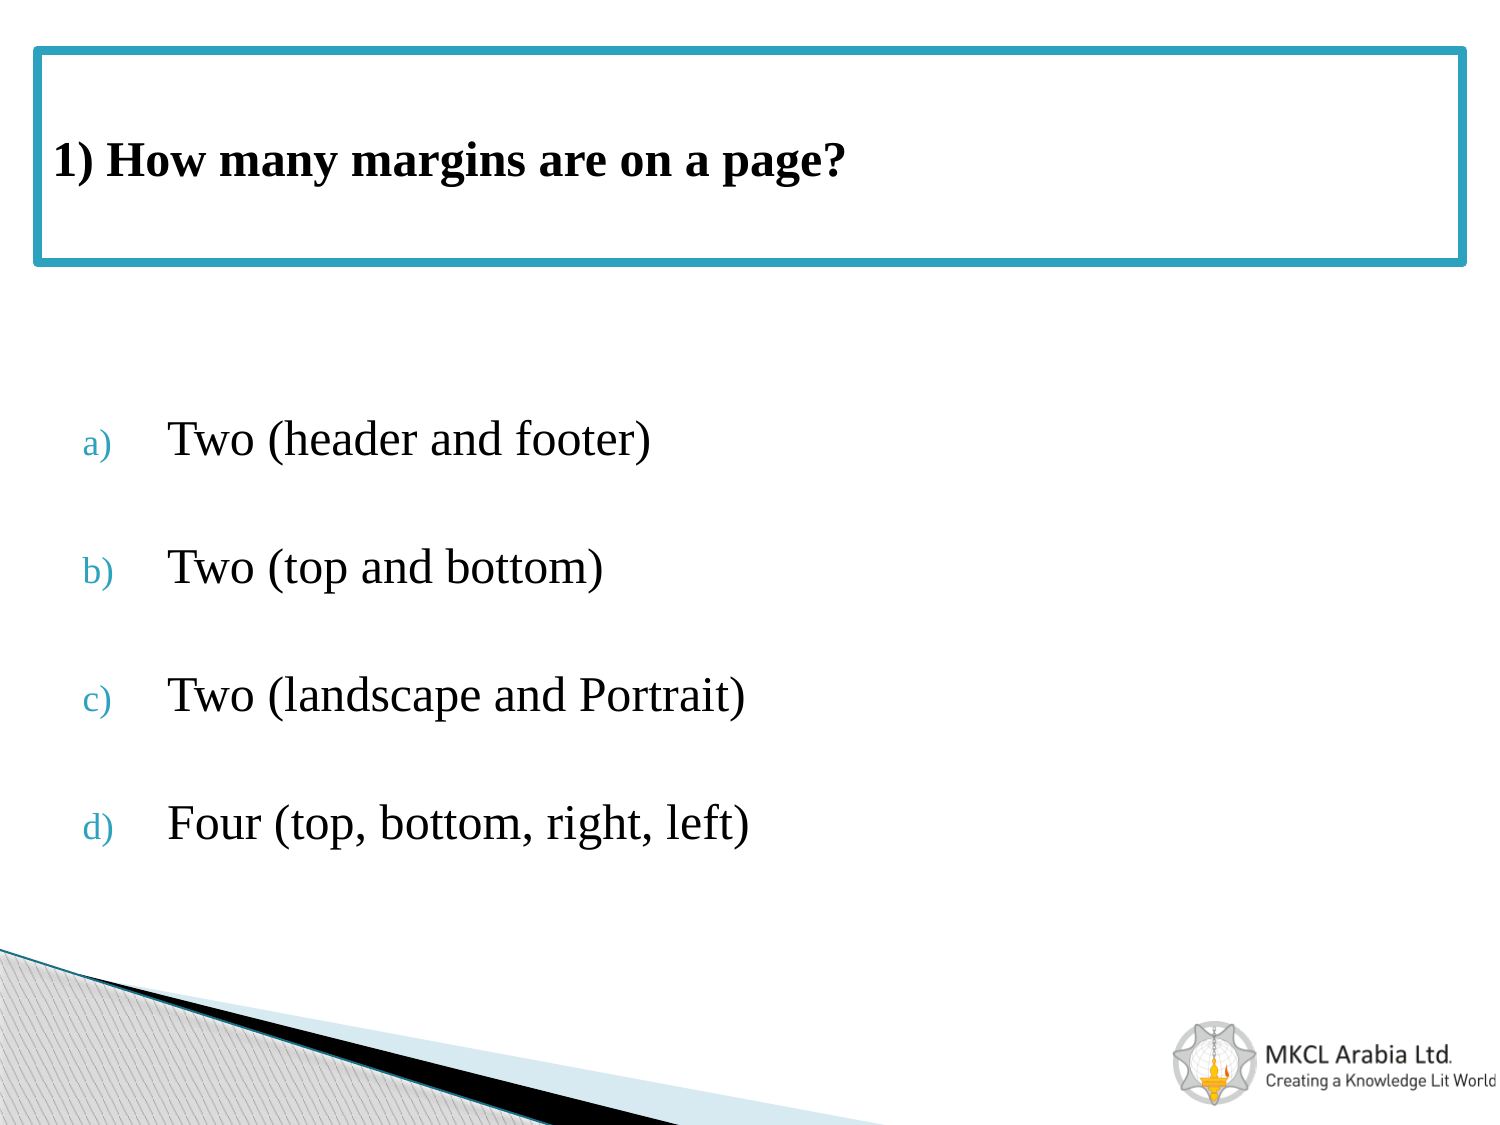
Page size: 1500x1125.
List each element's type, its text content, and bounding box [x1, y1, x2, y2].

title 1) How many margins are on a page? [33, 46, 1467, 267]
picture [1172, 1021, 1496, 1106]
list Two (header and footer) Two (top and bottom) Two (landscape and Portrait) Four (top, bottom, right, left) [50, 337, 1400, 943]
